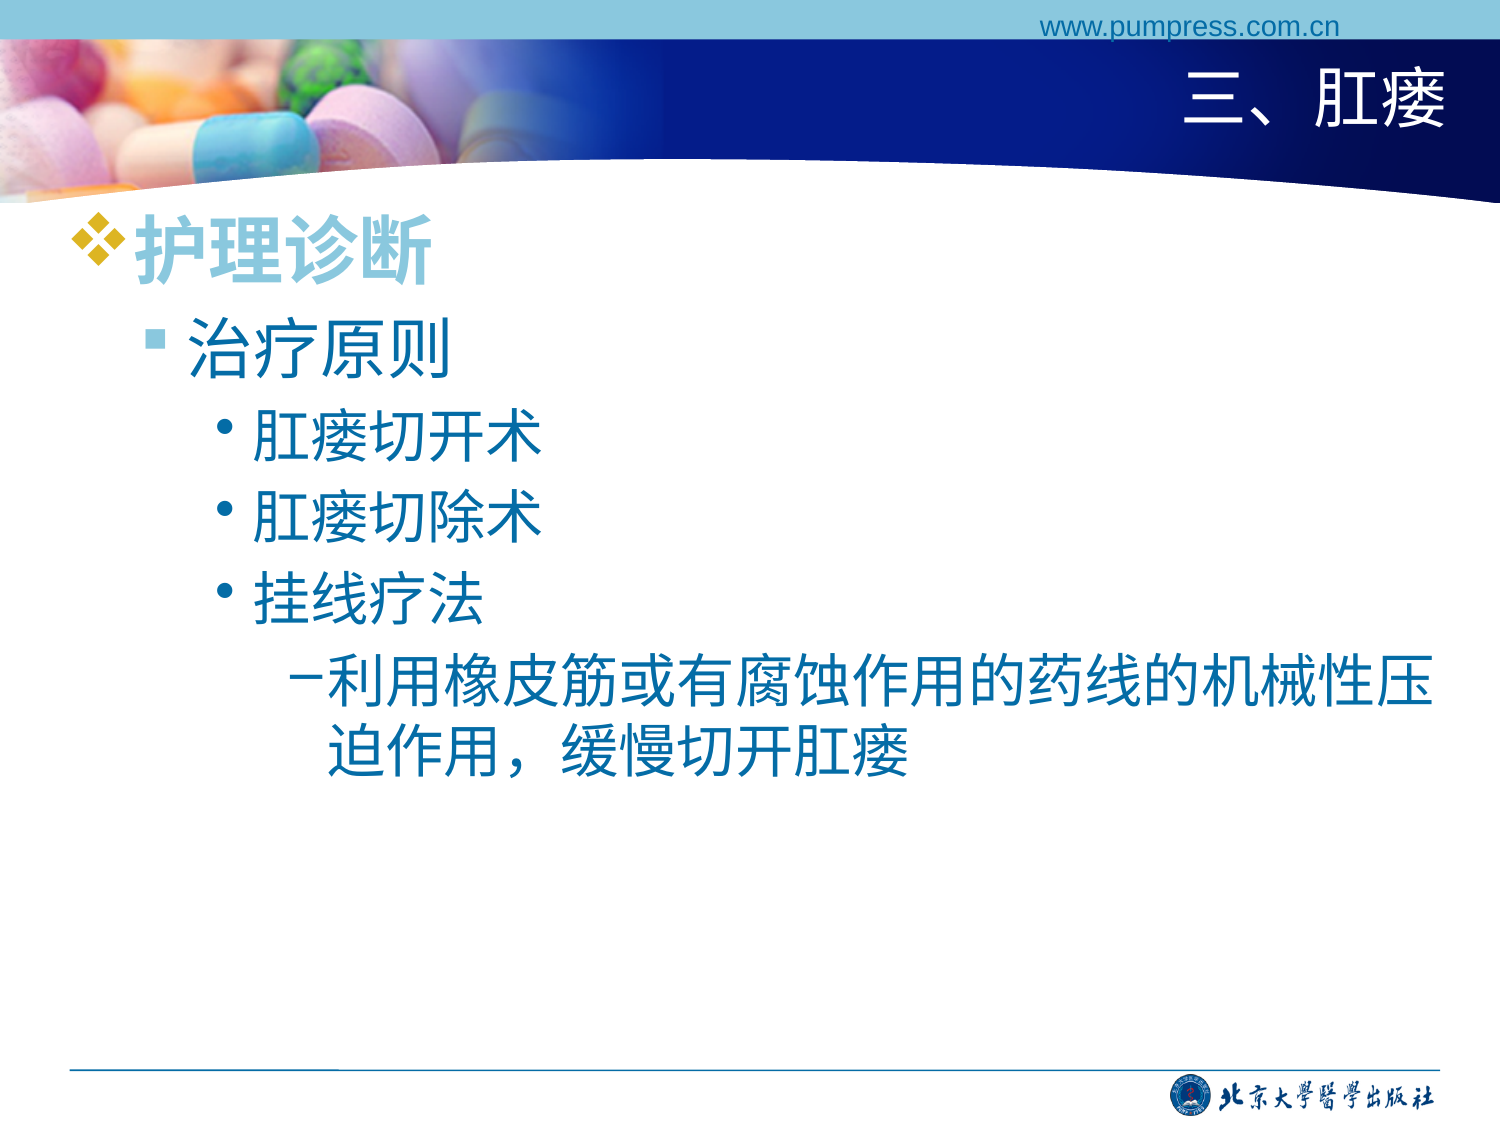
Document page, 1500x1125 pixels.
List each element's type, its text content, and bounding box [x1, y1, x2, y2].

title 三、肛瘘 [137, 49, 1463, 143]
picture [0, 40, 1500, 203]
slide_number www.pumpress.com.cn [1025, 0, 1463, 38]
list 护理诊断 治疗原则 肛瘘切开术 肛瘘切除术 挂线疗法 利用橡皮筋或有腐蚀作用的药线的机械性压迫作用，缓慢切开肛瘘 [49, 196, 1463, 997]
picture [1170, 1074, 1436, 1118]
